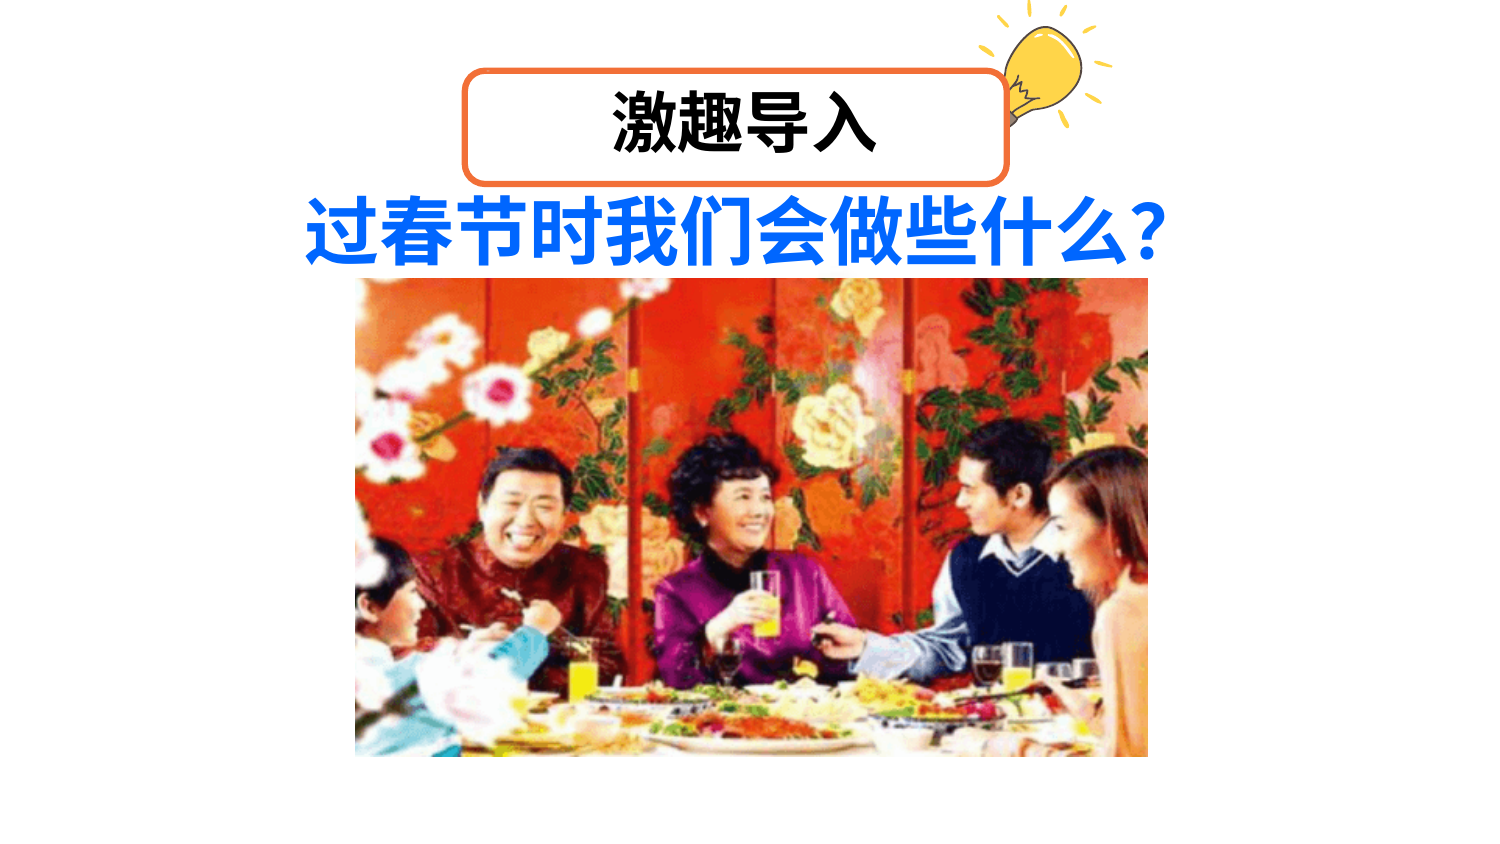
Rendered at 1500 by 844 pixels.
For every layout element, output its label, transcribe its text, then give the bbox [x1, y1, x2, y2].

text_box [462, 68, 1009, 187]
text_box 过春节时我们会做些什么？ [289, 177, 1220, 282]
picture [0, 0, 1500, 844]
text_box 激趣导入 [482, 70, 1007, 169]
